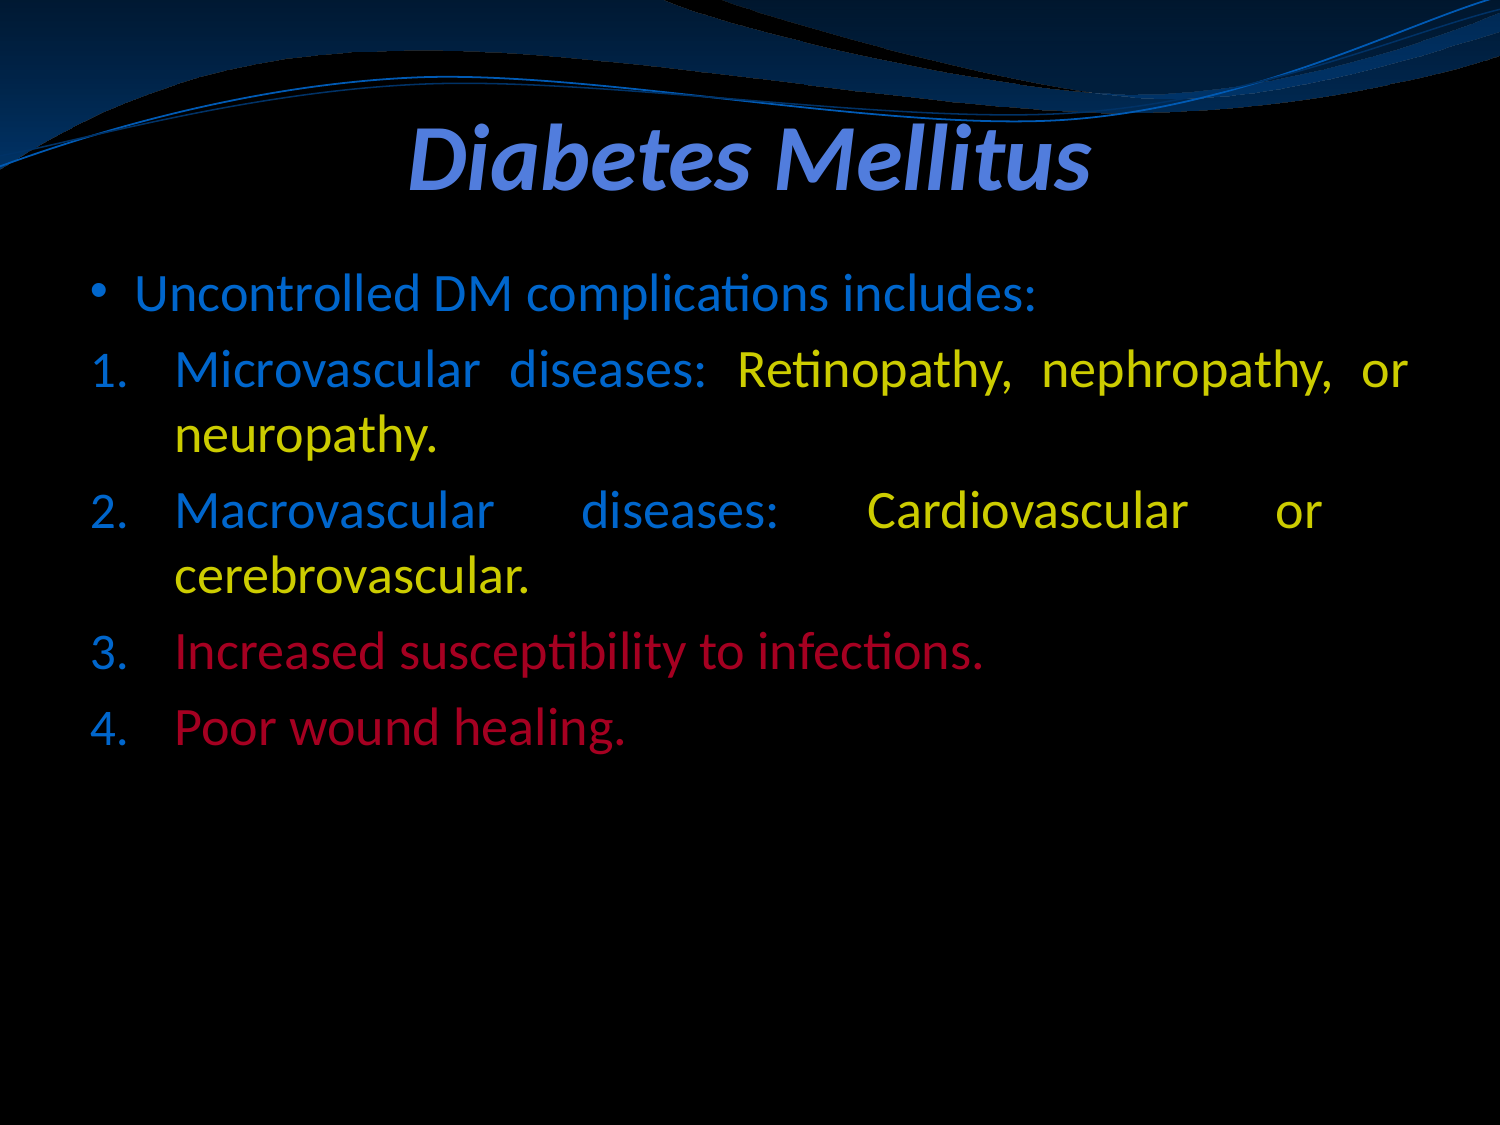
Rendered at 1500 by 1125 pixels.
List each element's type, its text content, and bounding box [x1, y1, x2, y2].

list Uncontrolled DM complications includes: Microvascular diseases: Retinopathy, nephropathy, or neuropathy. Macrovascular diseases: Cardiovascular or cerebrovascular. Increased susceptibility to infections. Poor wound healing. [75, 249, 1425, 1038]
title Diabetes Mellitus [75, 87, 1425, 210]
